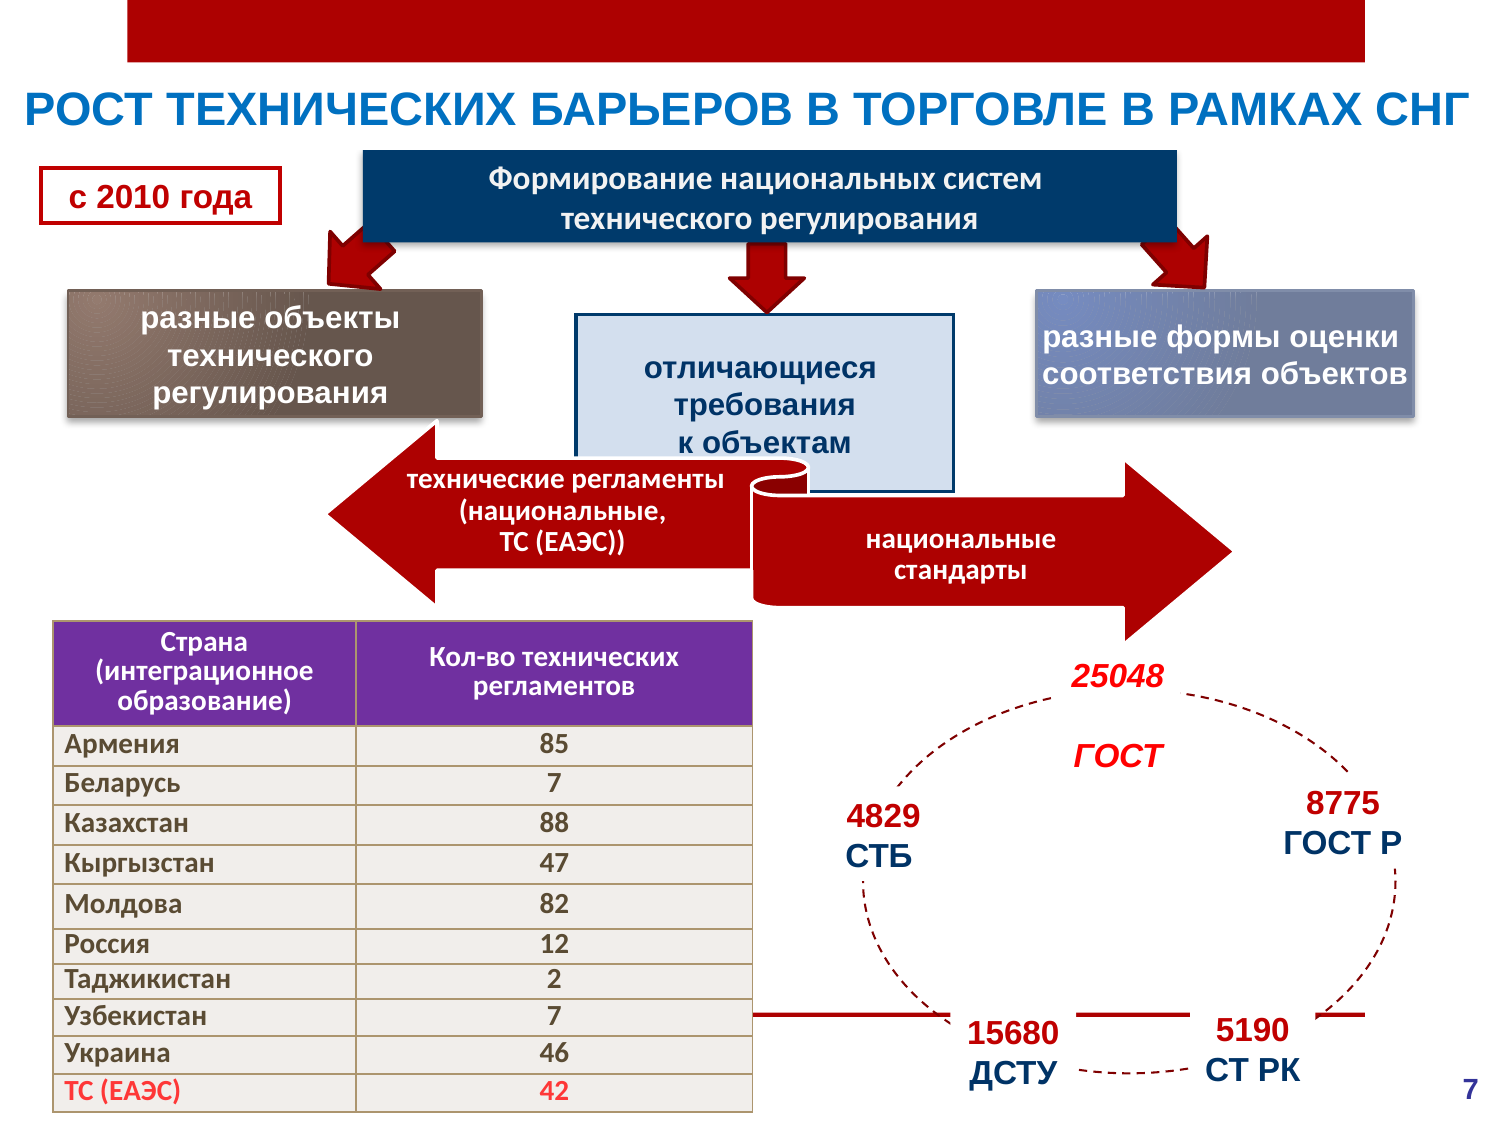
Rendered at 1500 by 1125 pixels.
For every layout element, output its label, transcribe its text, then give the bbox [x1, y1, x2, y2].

table_cell 2 [357, 965, 752, 998]
table_cell Армения [54, 727, 355, 765]
table_cell ТС (ЕАЭС) [54, 1075, 355, 1111]
table_cell Украина [54, 1037, 355, 1073]
text_box разные объекты технического регулирования [67, 289, 483, 418]
text_box Формирование национальных систем технического регулирования [362, 152, 1177, 243]
table_cell Молдова [54, 885, 355, 928]
text_box 7 [1385, 1062, 1500, 1113]
table_cell 46 [357, 1037, 752, 1073]
table_cell 82 [357, 885, 752, 928]
table_cell 7 [357, 767, 752, 804]
table_cell 42 [357, 1075, 752, 1111]
table_cell Беларусь [54, 767, 355, 804]
table_cell Казахстан [54, 806, 355, 844]
table_header Кол-во технических регламентов [357, 655, 752, 725]
table_header Страна (интеграционное образование) [54, 622, 355, 725]
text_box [205, 419, 1395, 646]
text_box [820, 645, 1420, 1101]
table_cell 47 [357, 846, 752, 883]
text_box [1145, 232, 1210, 290]
table_cell 12 [357, 930, 752, 963]
text_box разные формы оценки соответствия объектов [1035, 289, 1415, 418]
table_cell 88 [357, 806, 752, 844]
text_box [326, 229, 396, 291]
table_cell 7 [357, 1000, 752, 1035]
table_cell Узбекистан [54, 1000, 355, 1035]
text_box [727, 252, 807, 314]
text_box отличающиеся требования к объектам [575, 314, 954, 419]
text_box с 2010 года [41, 167, 281, 223]
table_cell 85 [357, 727, 752, 765]
table_cell Кыргызстан [54, 846, 355, 883]
table_cell Таджикистан [54, 965, 355, 998]
text_box РОСТ ТЕХНИЧЕСКИХ БАРЬЕРОВ В ТОРГОВЛЕ В РАМКАХ СНГ [0, 62, 1499, 152]
table_cell Россия [54, 930, 355, 963]
